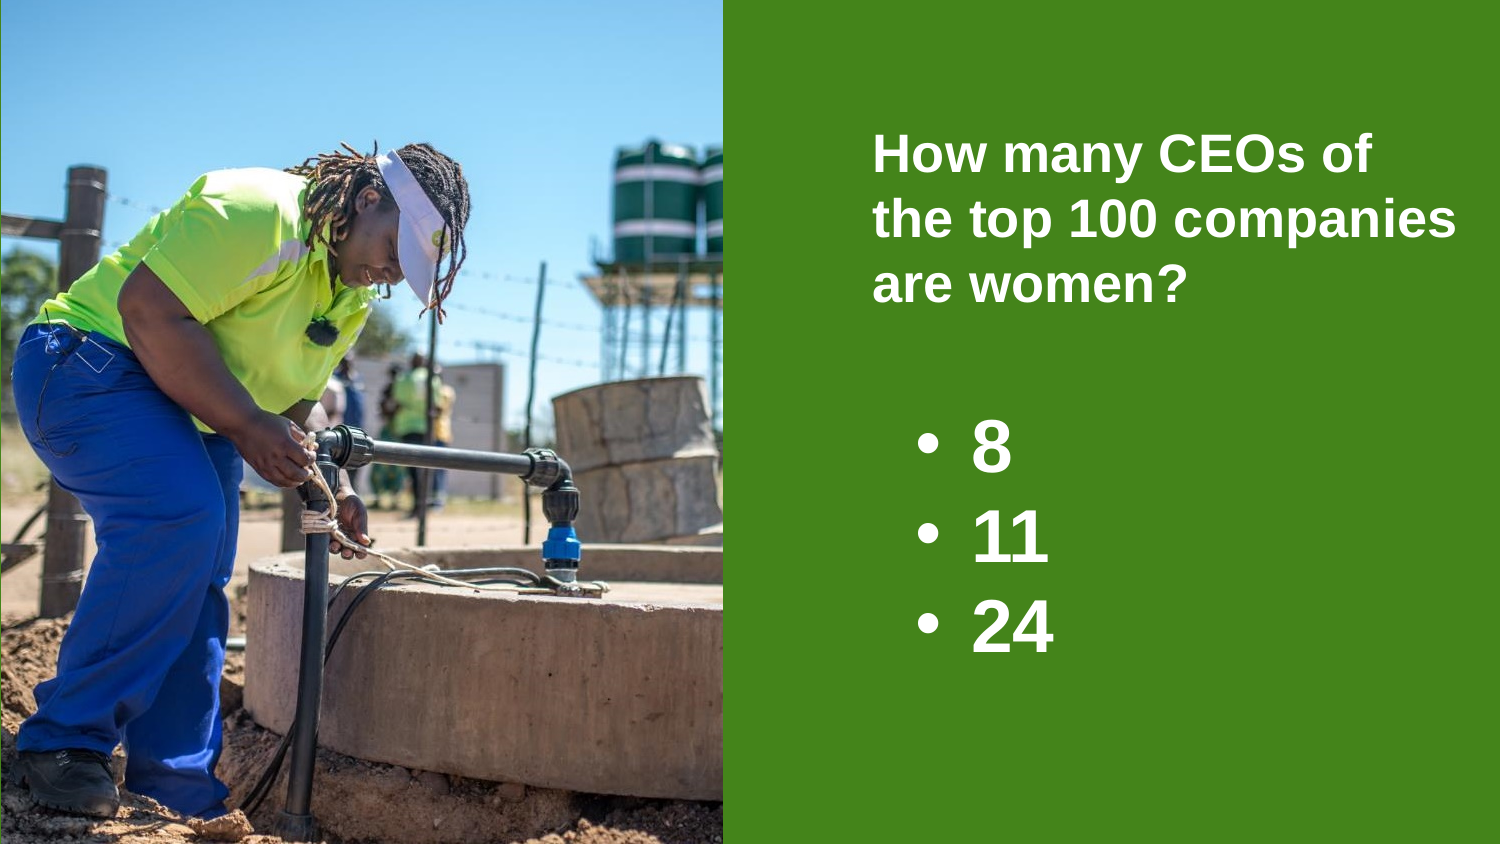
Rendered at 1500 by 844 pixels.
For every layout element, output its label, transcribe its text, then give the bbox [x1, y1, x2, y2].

text_box 8 11 24 [897, 367, 1233, 686]
text_box How many CEOs of the top 100 companies are women? [855, 88, 1478, 331]
picture [0, 0, 723, 844]
